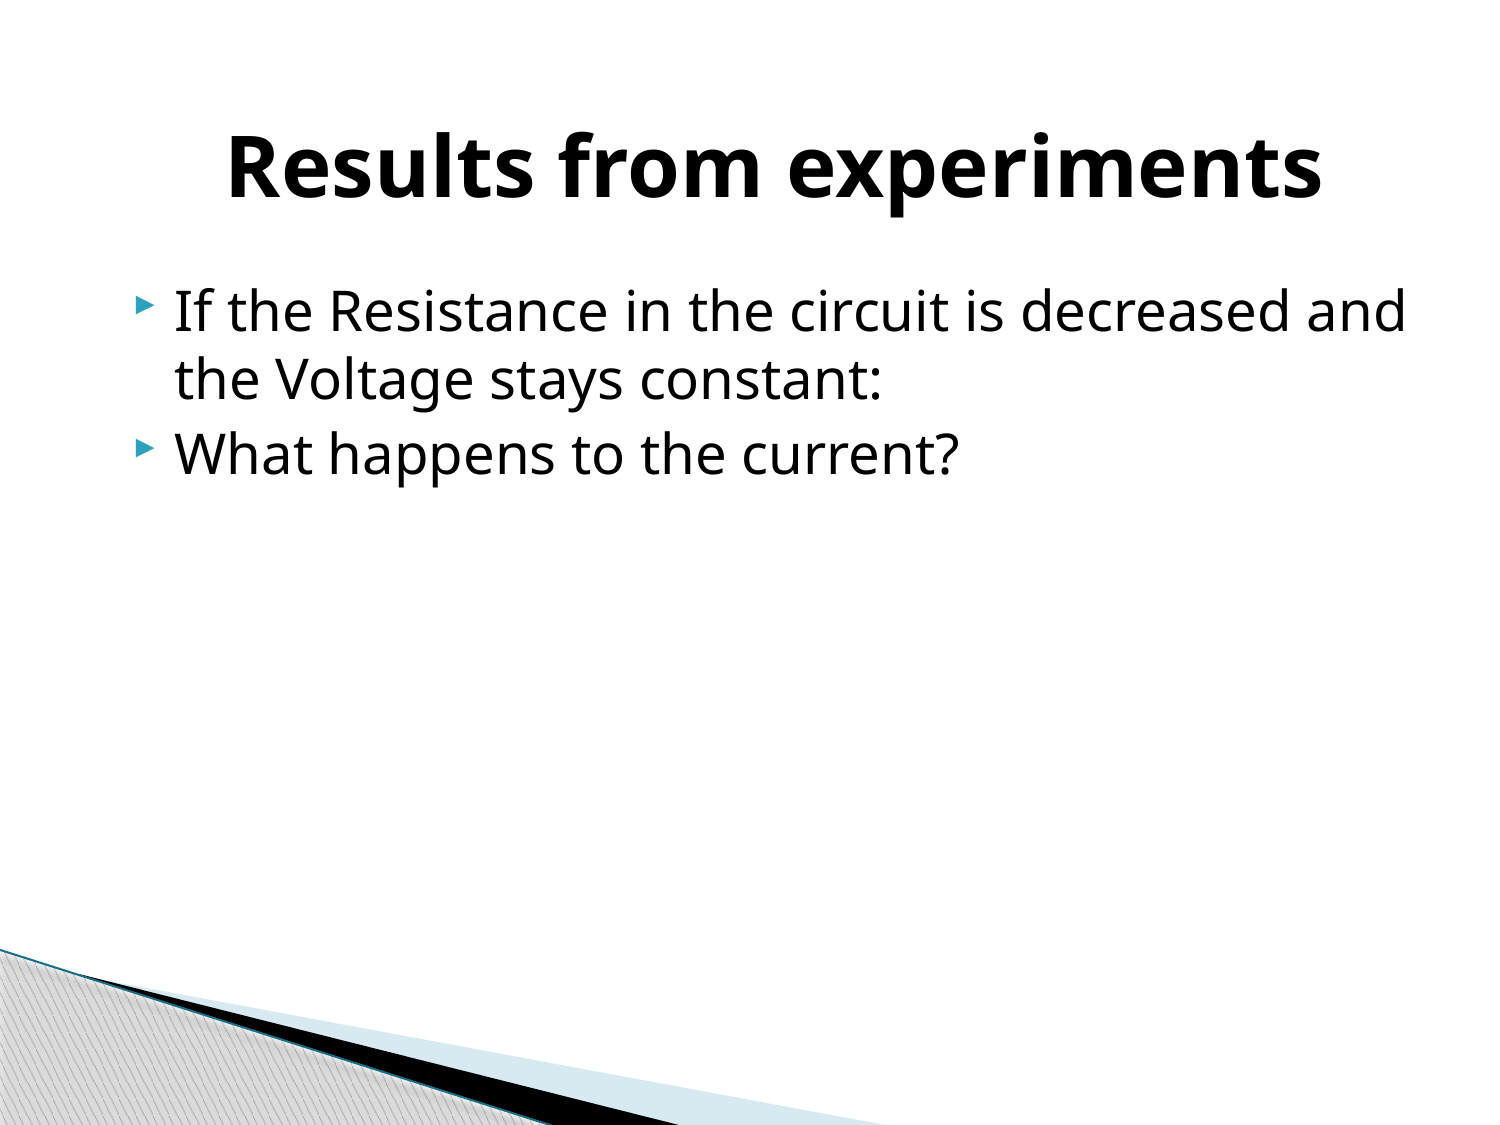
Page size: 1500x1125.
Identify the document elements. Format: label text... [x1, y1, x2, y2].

text_box Results from experiments [99, 70, 1450, 258]
text_box If the Resistance in the circuit is decreased and the Voltage stays constant: What happens to the current? [99, 267, 1450, 1011]
